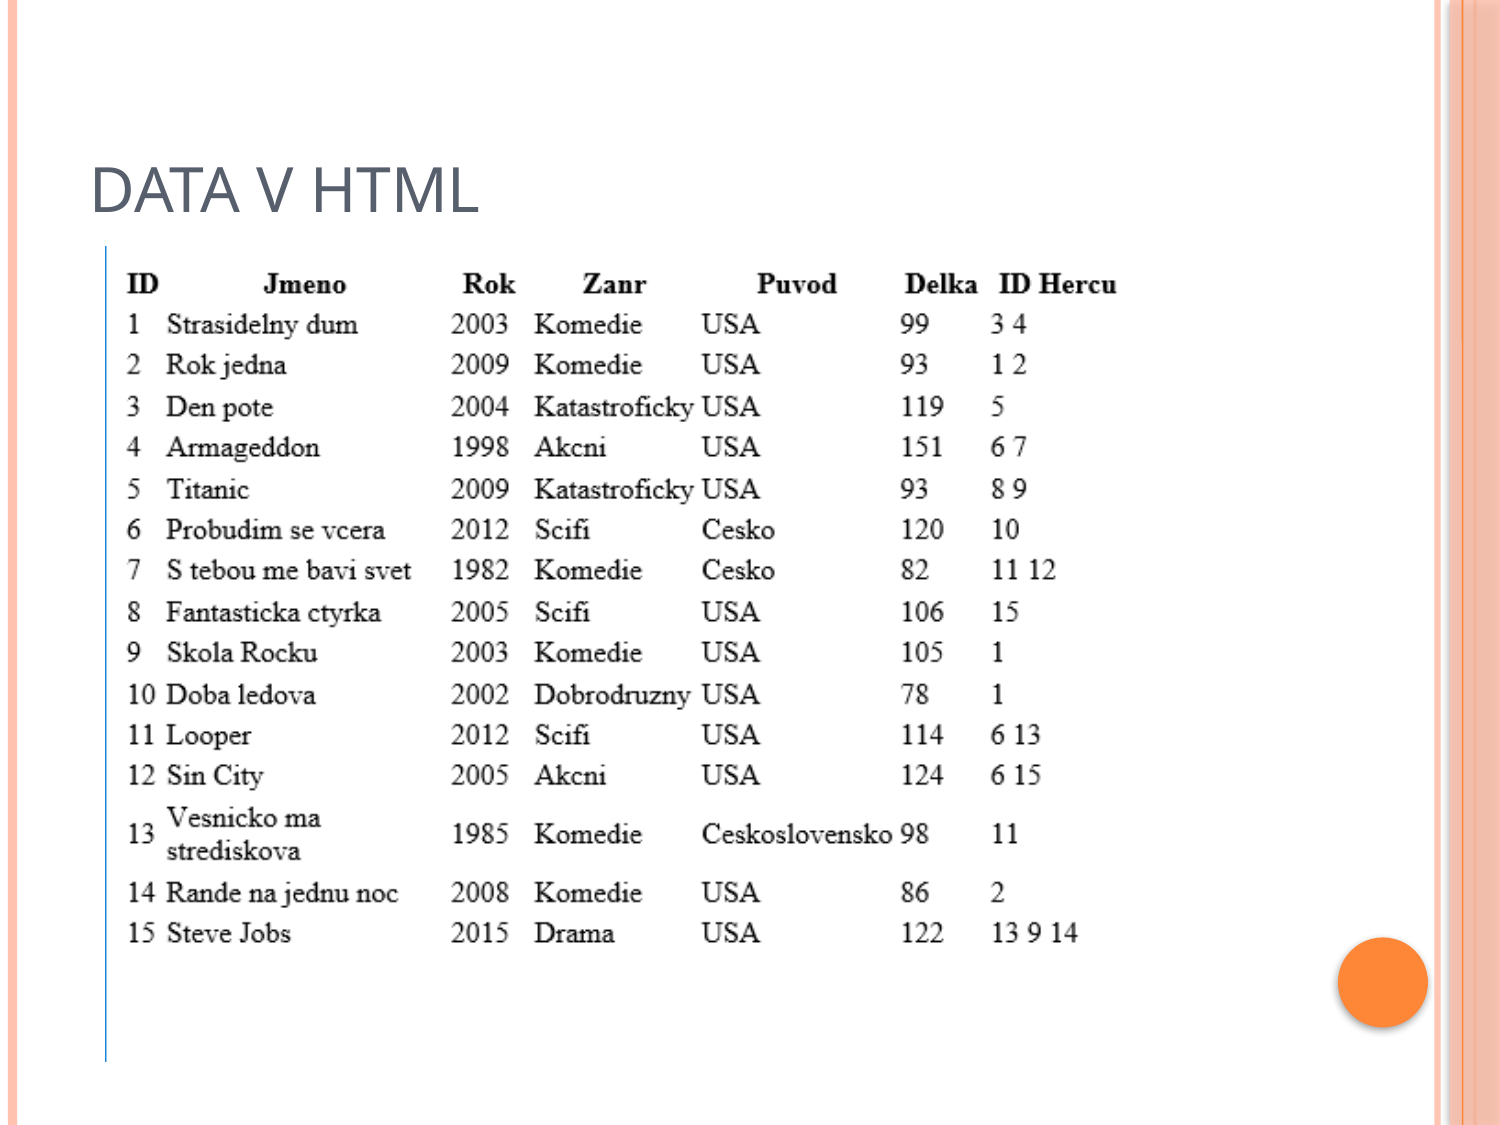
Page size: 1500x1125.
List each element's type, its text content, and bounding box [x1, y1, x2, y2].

picture [104, 245, 1298, 1063]
title Data v HTML [75, 45, 1300, 233]
